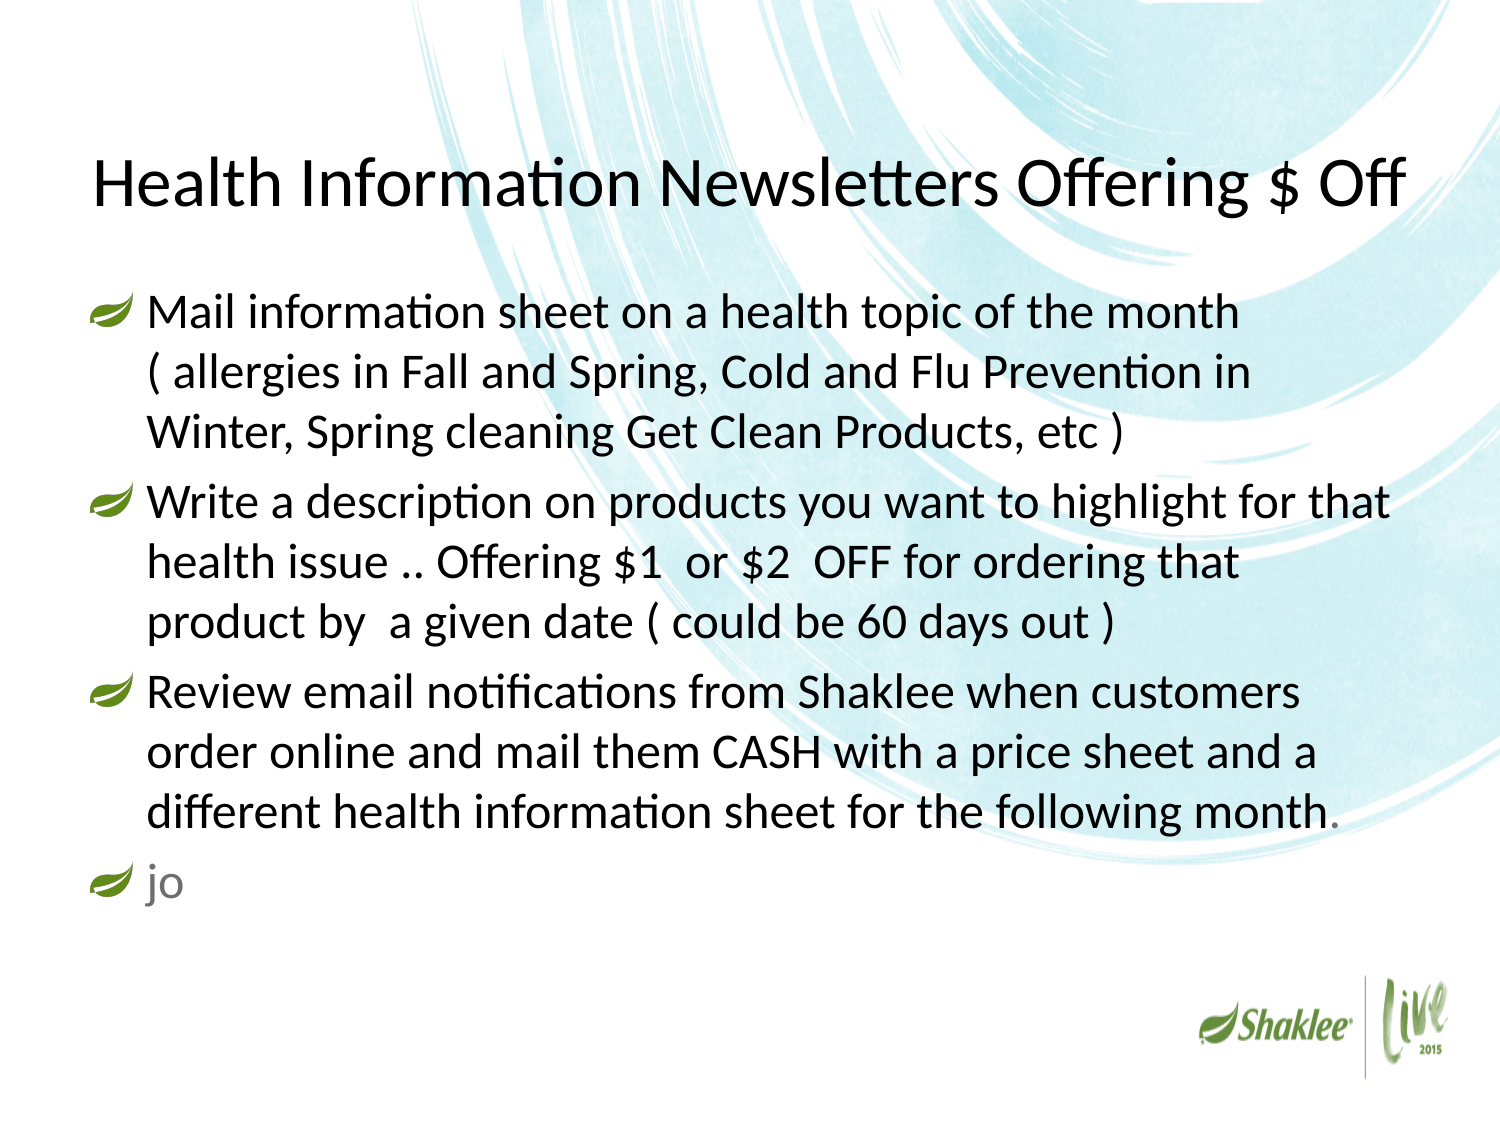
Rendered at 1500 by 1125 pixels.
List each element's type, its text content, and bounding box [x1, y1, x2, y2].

list Mail information sheet on a health topic of the month ( allergies in Fall and Spring, Cold and Flu Prevention in Winter, Spring cleaning Get Clean Products, etc ) Write a description on products you want to highlight for that health issue .. Offering $1 or $2 OFF for ordering that product by a given date ( could be 60 days out ) Review email notifications from Shaklee when customers order online and mail them CASH with a price sheet and a different health information sheet for the following month. jo [75, 272, 1425, 1005]
title Health Information Newsletters Offering $ Off [75, 83, 1425, 272]
picture [0, 0, 1500, 1125]
